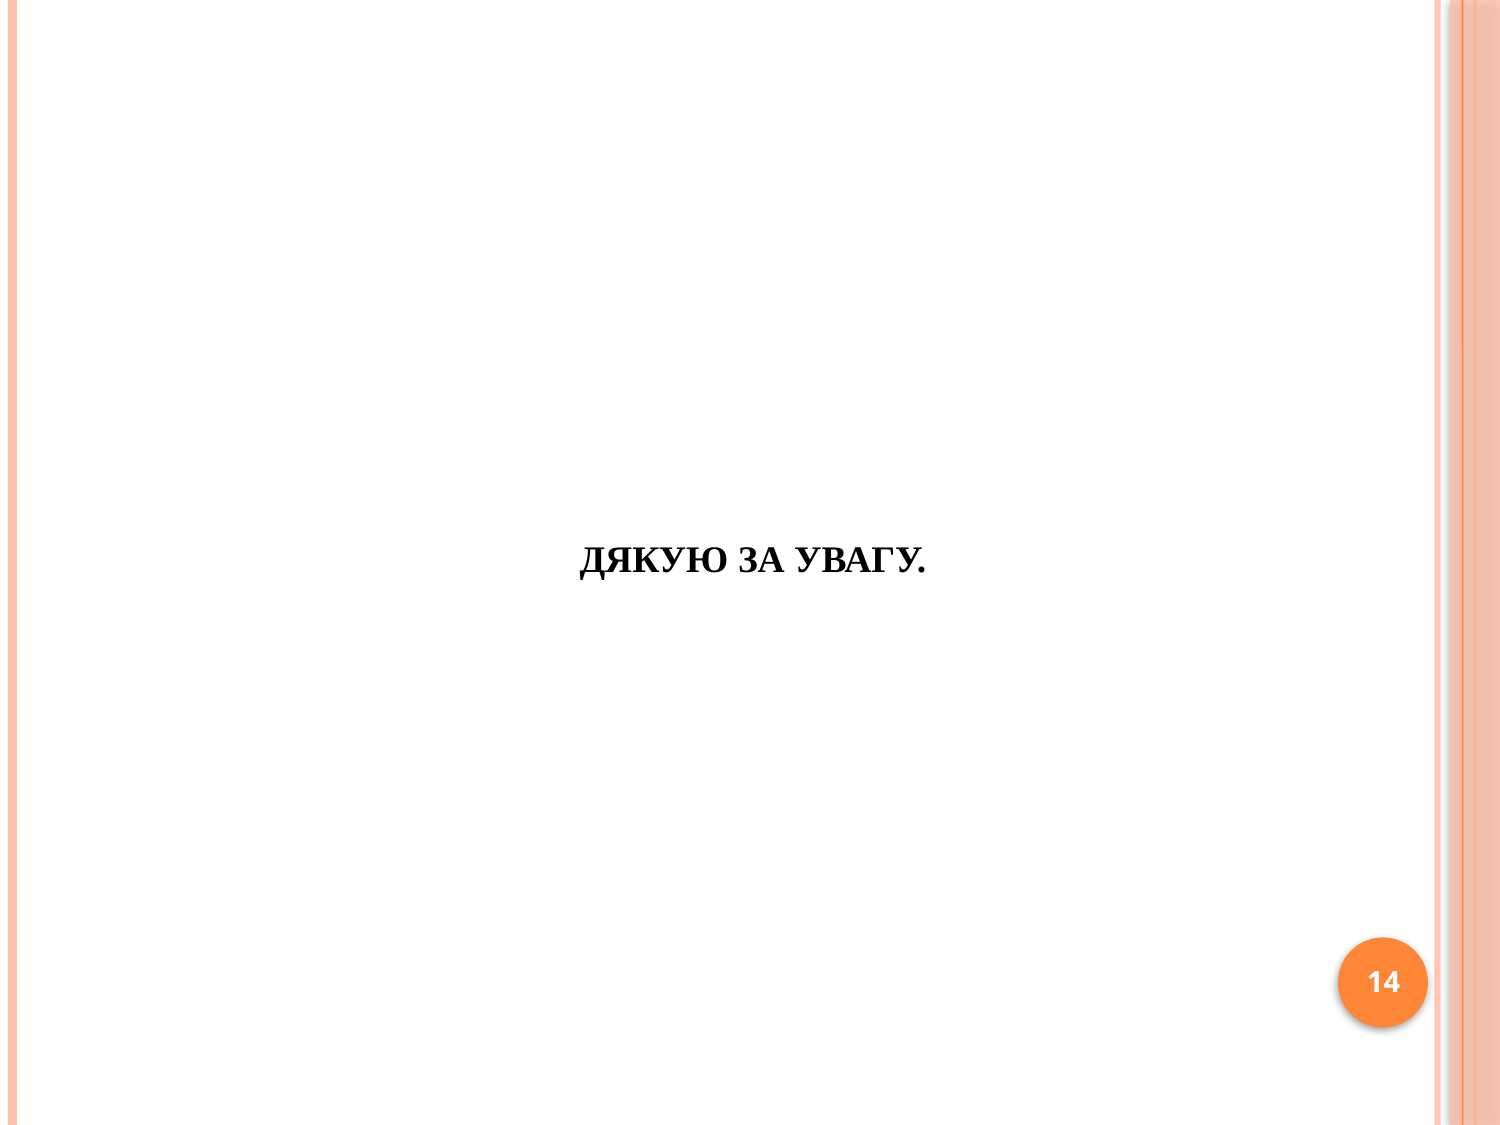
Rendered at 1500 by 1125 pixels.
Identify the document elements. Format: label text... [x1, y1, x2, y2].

slide_number 14 [1333, 940, 1434, 1027]
list Дякую за увагу. [140, 527, 1366, 879]
